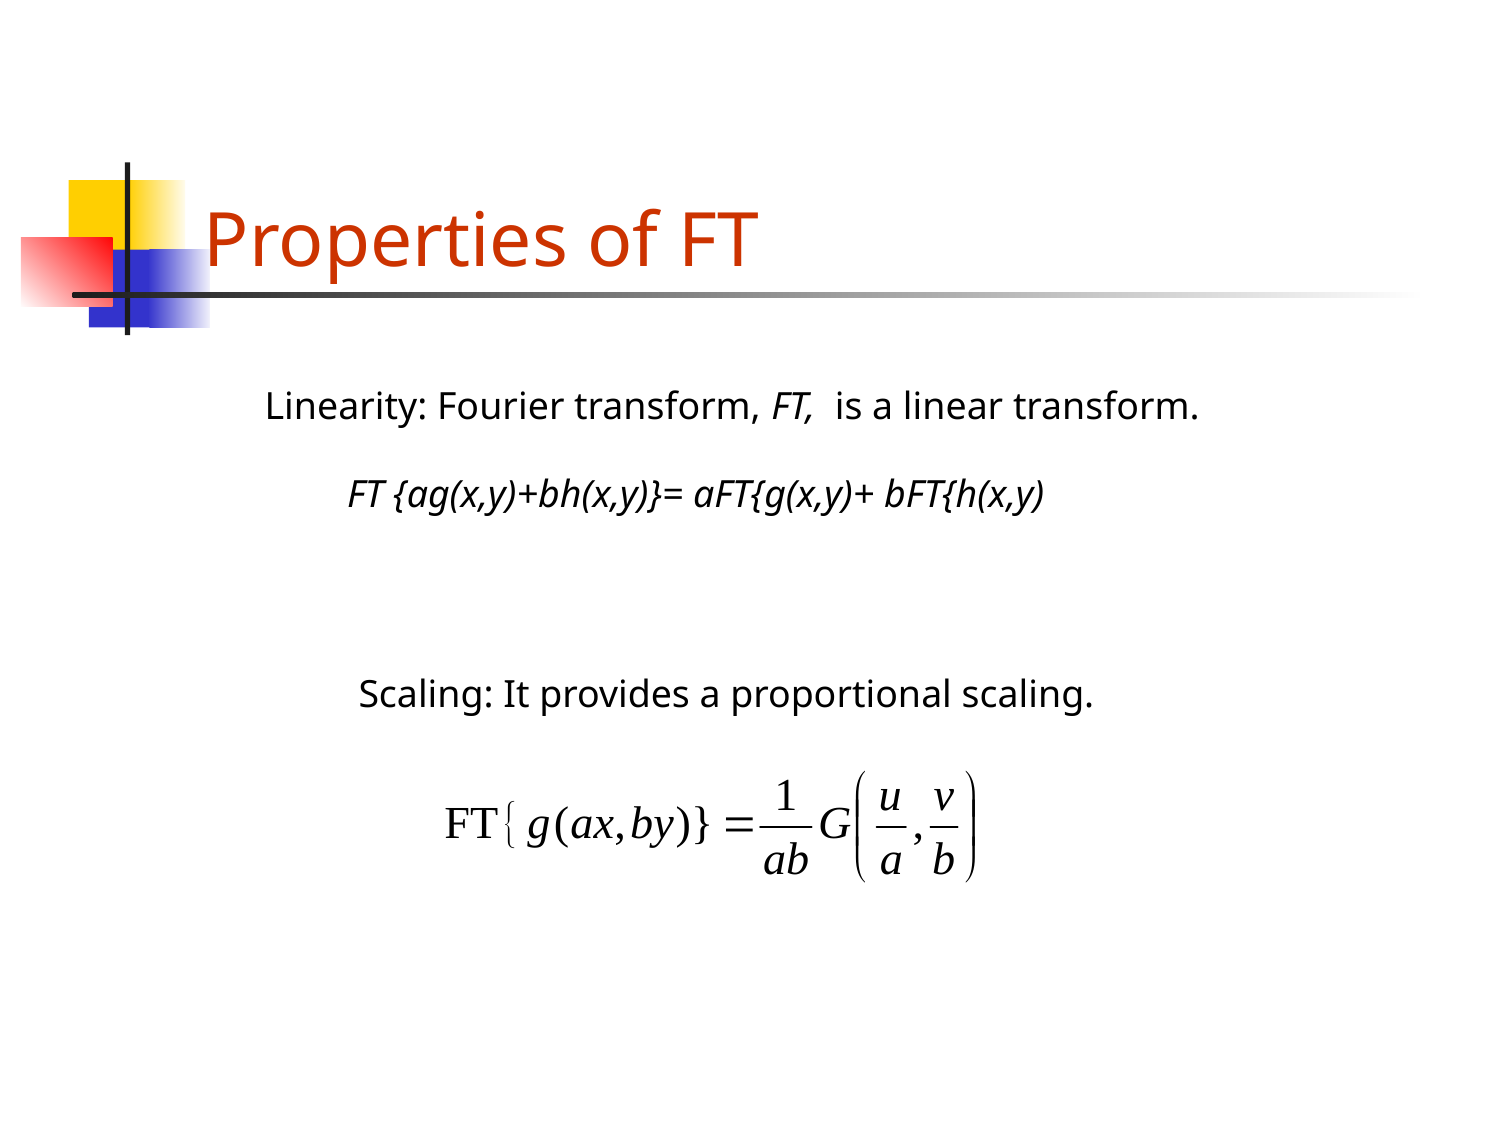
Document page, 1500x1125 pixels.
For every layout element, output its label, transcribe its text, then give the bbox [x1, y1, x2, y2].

text_box [428, 456, 1072, 510]
text_box FT {ag(x,y)+bh(x,y)}= aFT{g(x,y)+ bFT{h(x,y) [332, 462, 1060, 523]
text_box Scaling: It provides a proportional scaling. [343, 662, 1110, 723]
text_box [437, 762, 988, 893]
text_box Linearity: Fourier transform, FT, is a linear transform. [249, 374, 1313, 456]
title Properties of FT [188, 101, 1468, 289]
